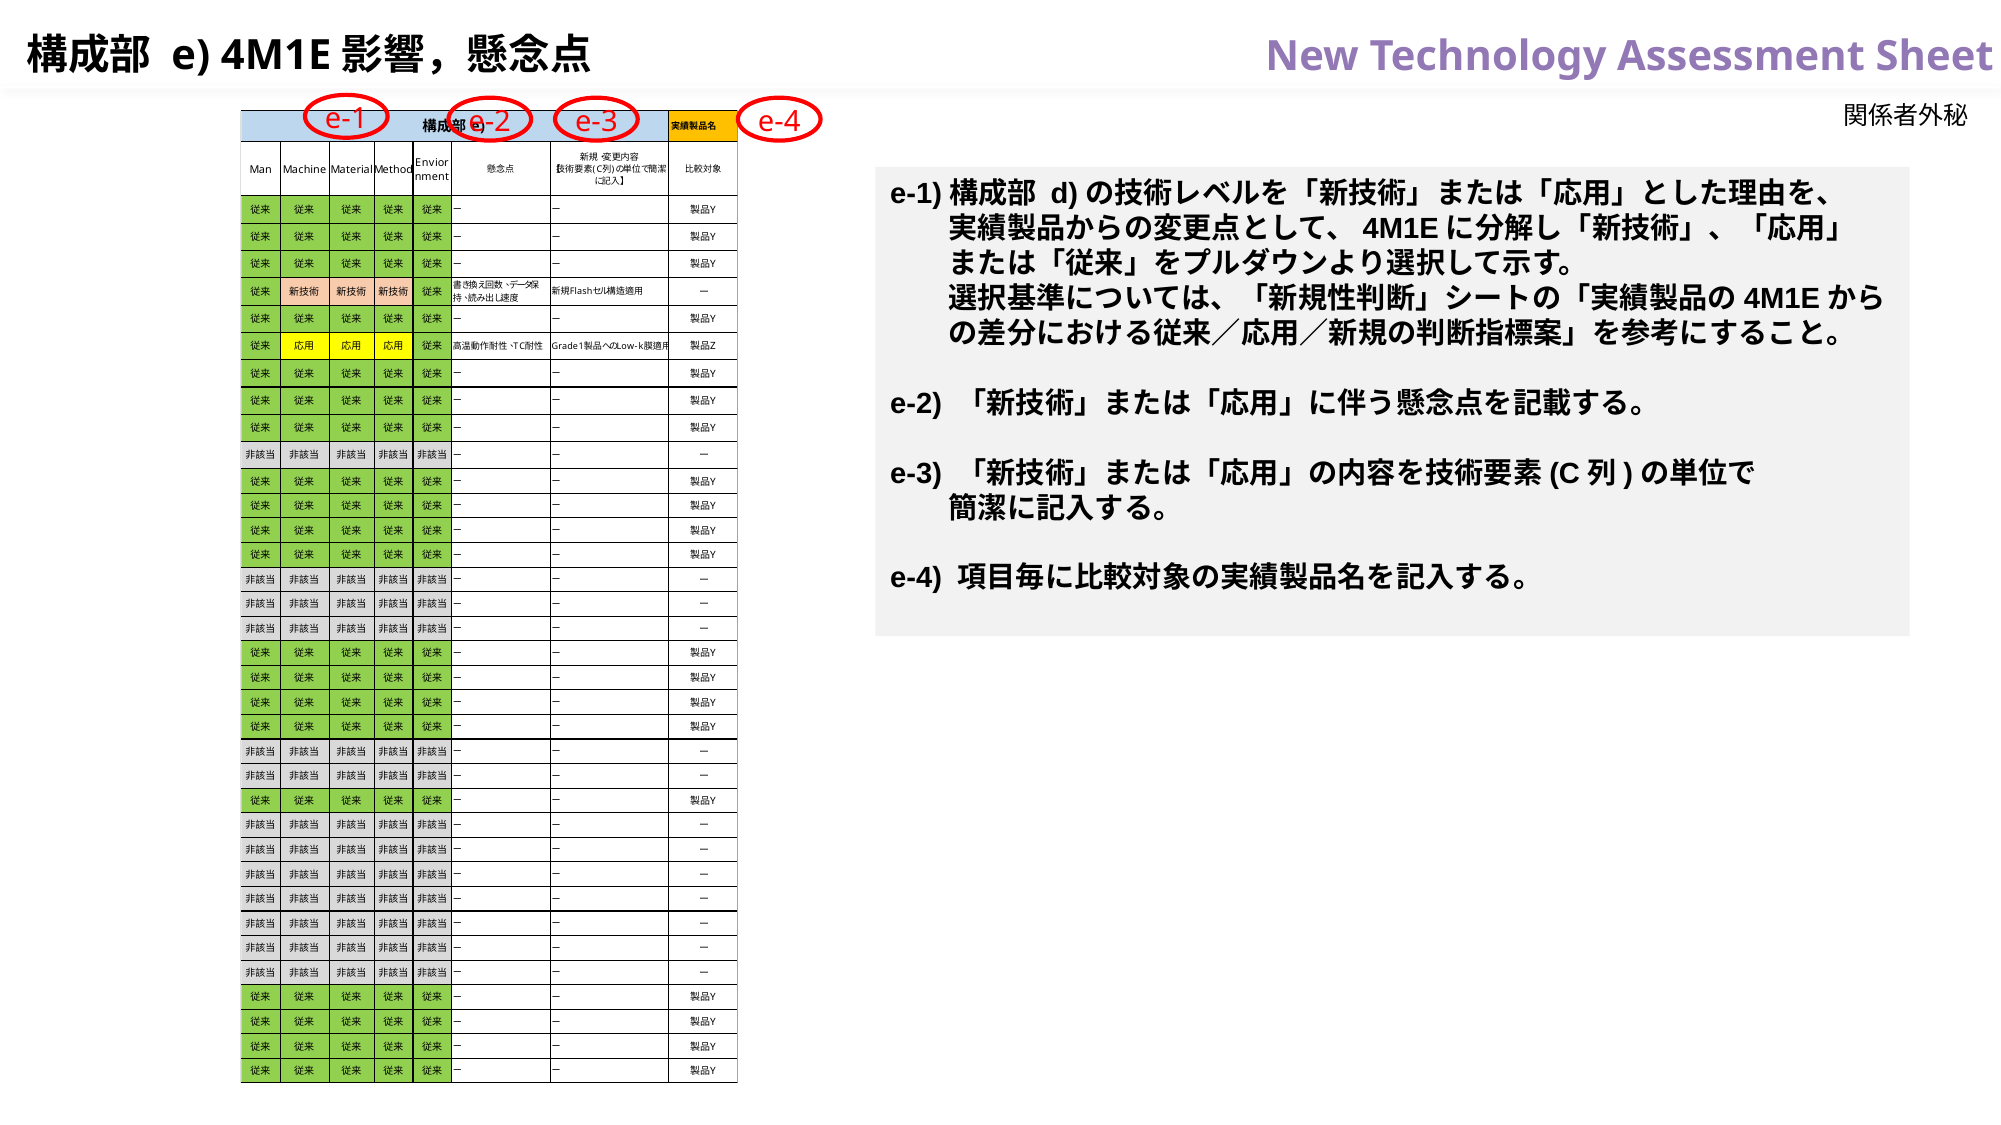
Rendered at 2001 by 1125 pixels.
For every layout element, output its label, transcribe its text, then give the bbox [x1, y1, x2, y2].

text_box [555, 94, 638, 146]
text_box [304, 91, 388, 143]
text_box 構成部 e) 4M1E影響，懸念点 [11, 20, 1060, 86]
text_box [737, 94, 821, 146]
text_box 関係者外秘 [1828, 92, 1984, 137]
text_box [448, 94, 532, 146]
text_box e-1)構成部 d)の技術レベルを「新技術」または「応用」とした理由を、 実績製品からの変更点として、4M1Eに分解し「新技術」、「応用」 または「従来」をプルダウンより選択して示す。 選択基準については、「新規性判断」シートの「実績製品の4M1Eから の差分における従来／応用／新規の判断指標案」を参考にすること。 e-2) 「新技術」または「応用」に伴う懸念点を記載する。 e-3) 「新技術」または「応用」の内容を技術要素(C列)の単位で 簡潔に記入する。 e-4) 項目毎に比較対象の実績製品名を記入する。 [875, 166, 1910, 637]
picture [240, 110, 738, 1083]
